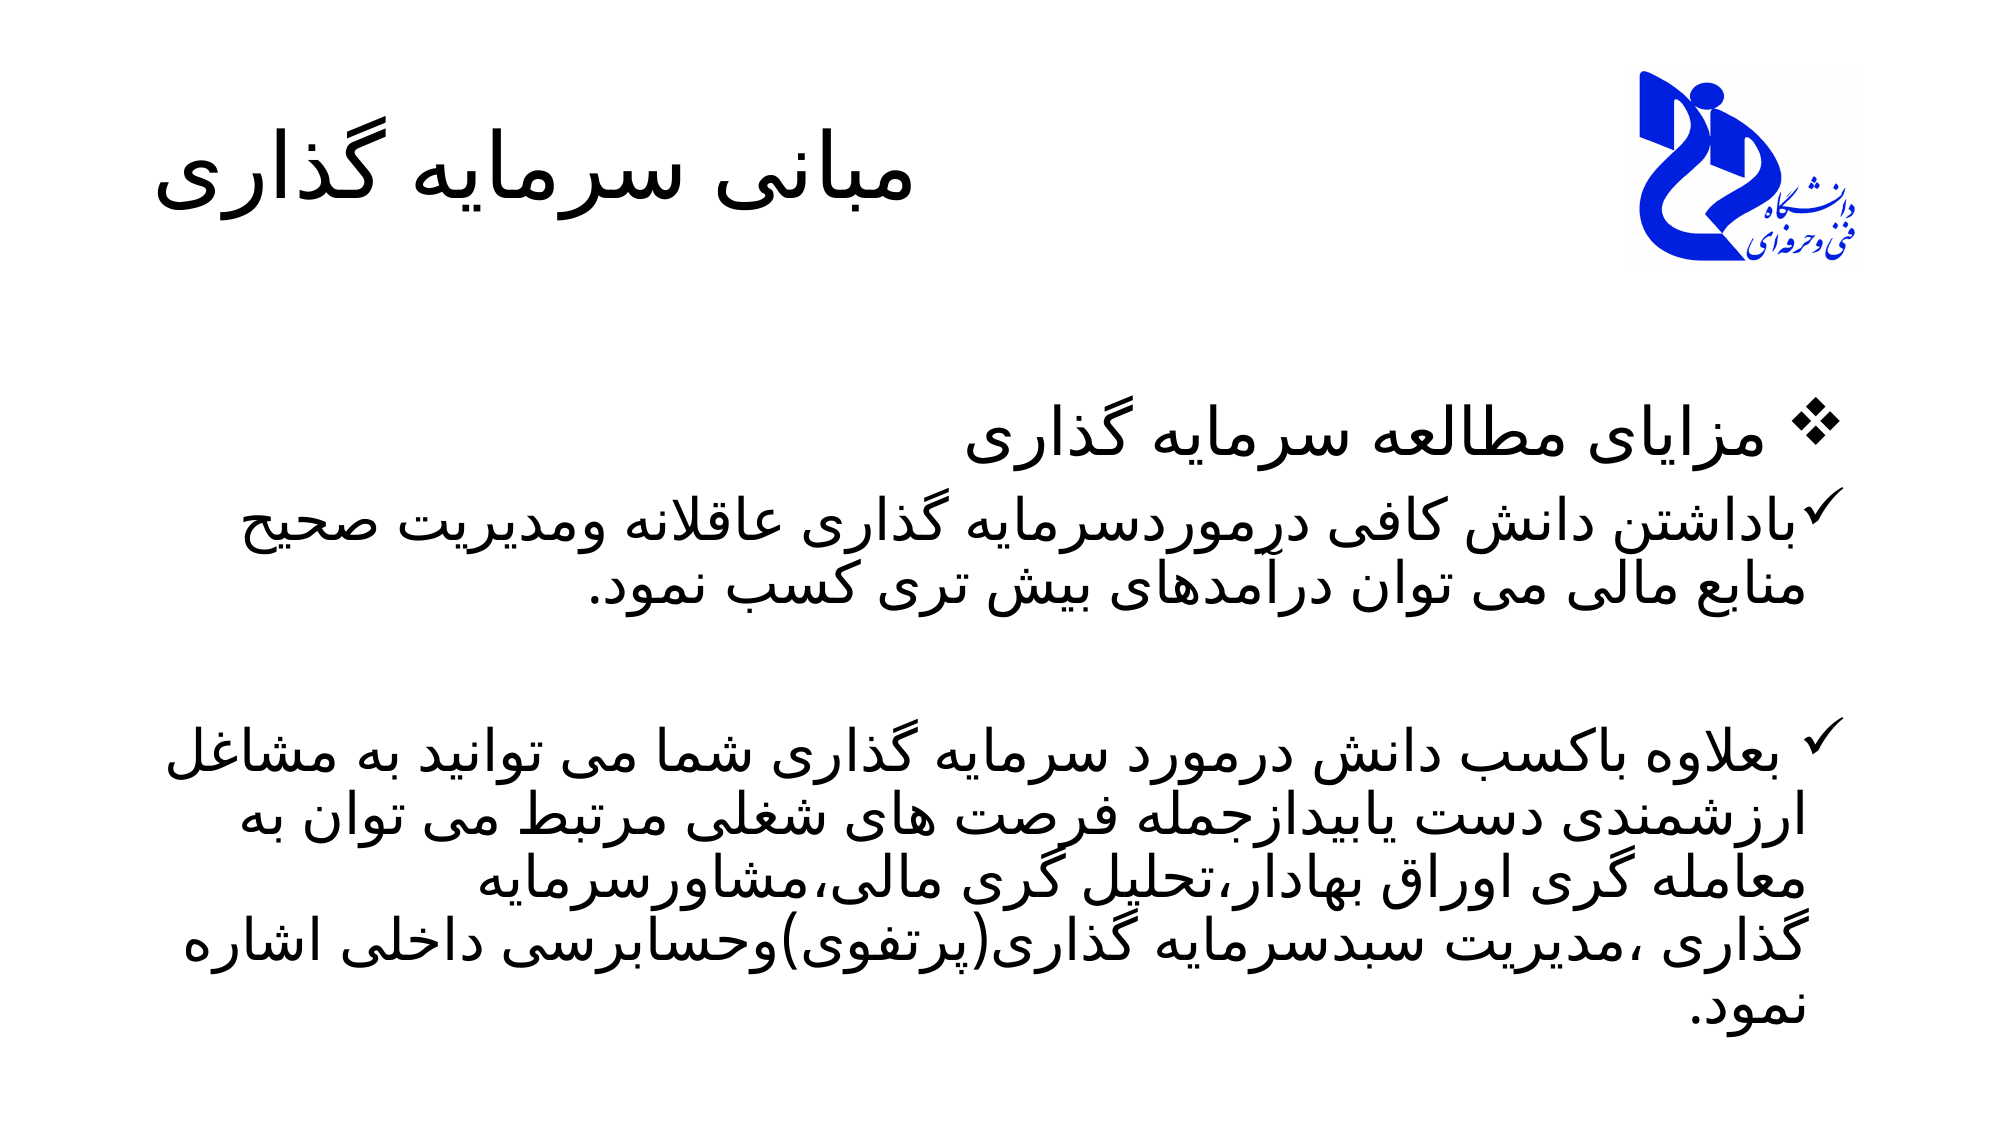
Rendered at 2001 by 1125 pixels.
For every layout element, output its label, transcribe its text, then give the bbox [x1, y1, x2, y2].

picture [1603, 57, 1885, 278]
title مبانی سرمایه گذاری [137, 59, 1603, 278]
list مزایای مطالعه سرمایه گذاری باداشتن دانش کافی درموردسرمایه گذاری عاقلانه ومدیریت صحیح منابع مالی می توان درآمدهای بیش تری کسب نمود. بعلاوه باکسب دانش درمورد سرمایه گذاری شما می توانید به مشاغل ارزشمندی دست یابیدازجمله فرصت های شغلی مرتبط می توان به معامله گری اوراق بهادار،تحلیل گری مالی،مشاورسرمایه گذاری ،مدیریت سبدسرمایه گذاری(پرتفوی)وحسابرسی داخلی اشاره نمود. [137, 299, 1863, 1014]
